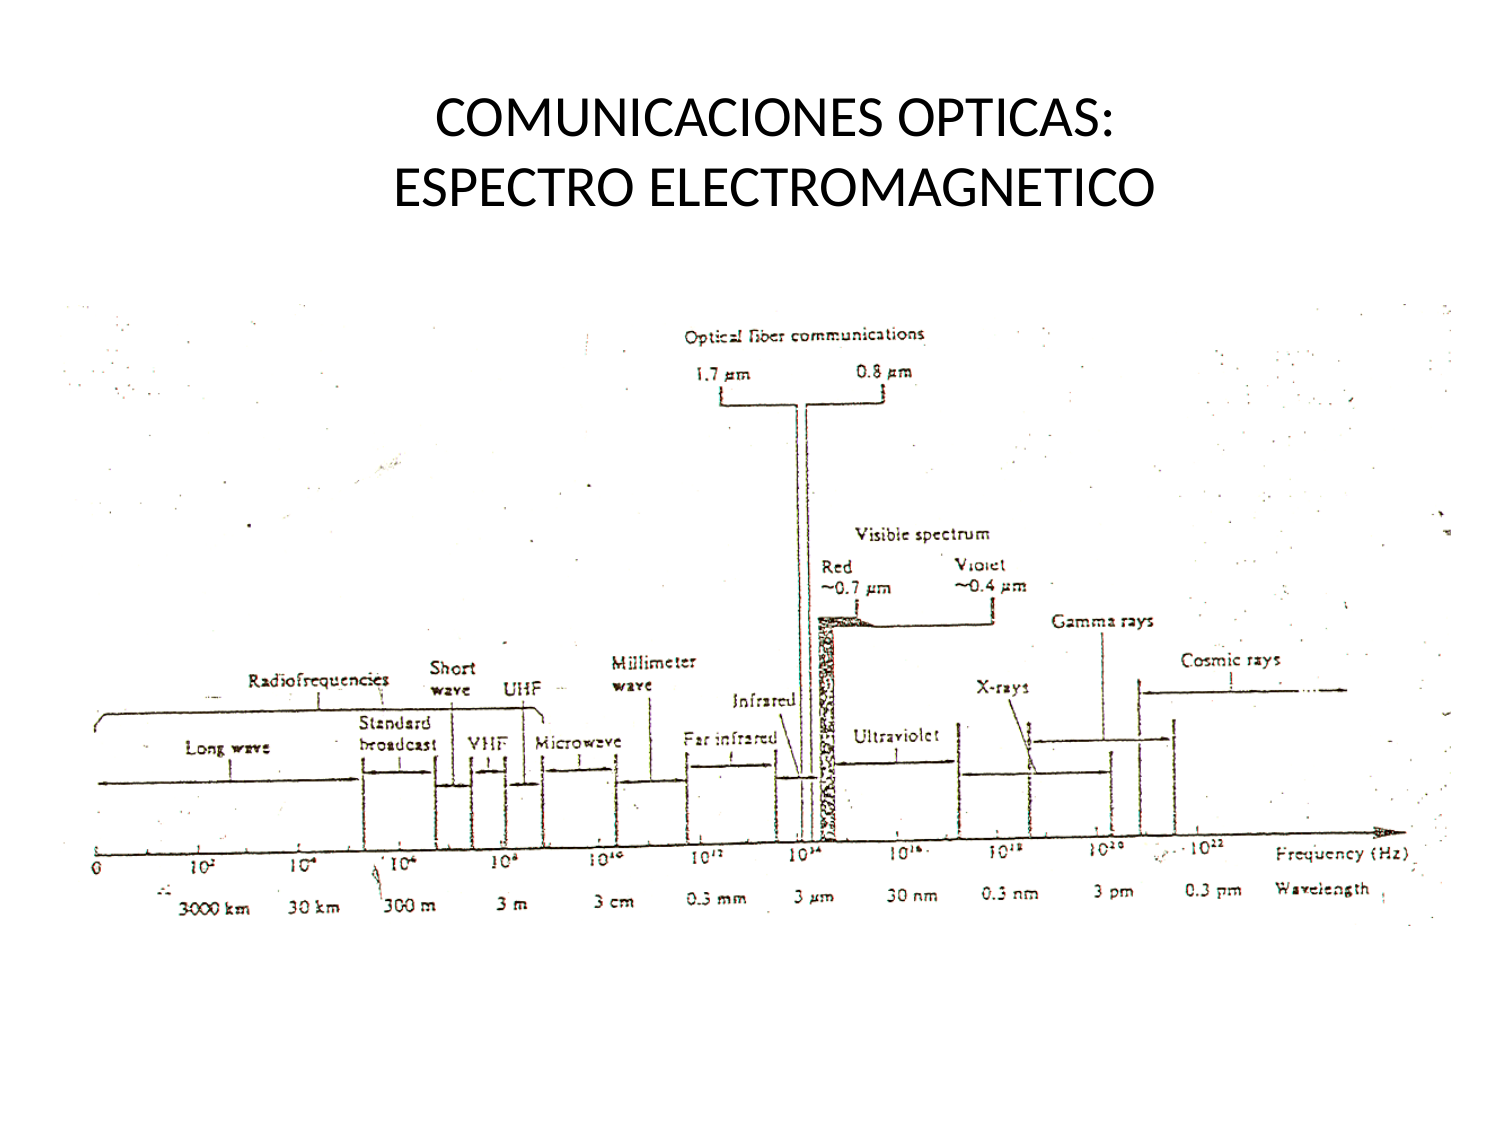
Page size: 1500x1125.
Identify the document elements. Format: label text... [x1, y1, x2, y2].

text_box COMUNICACIONES OPTICAS: ESPECTRO ELECTROMAGNETICO [379, 70, 1172, 225]
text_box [58, 304, 1452, 926]
